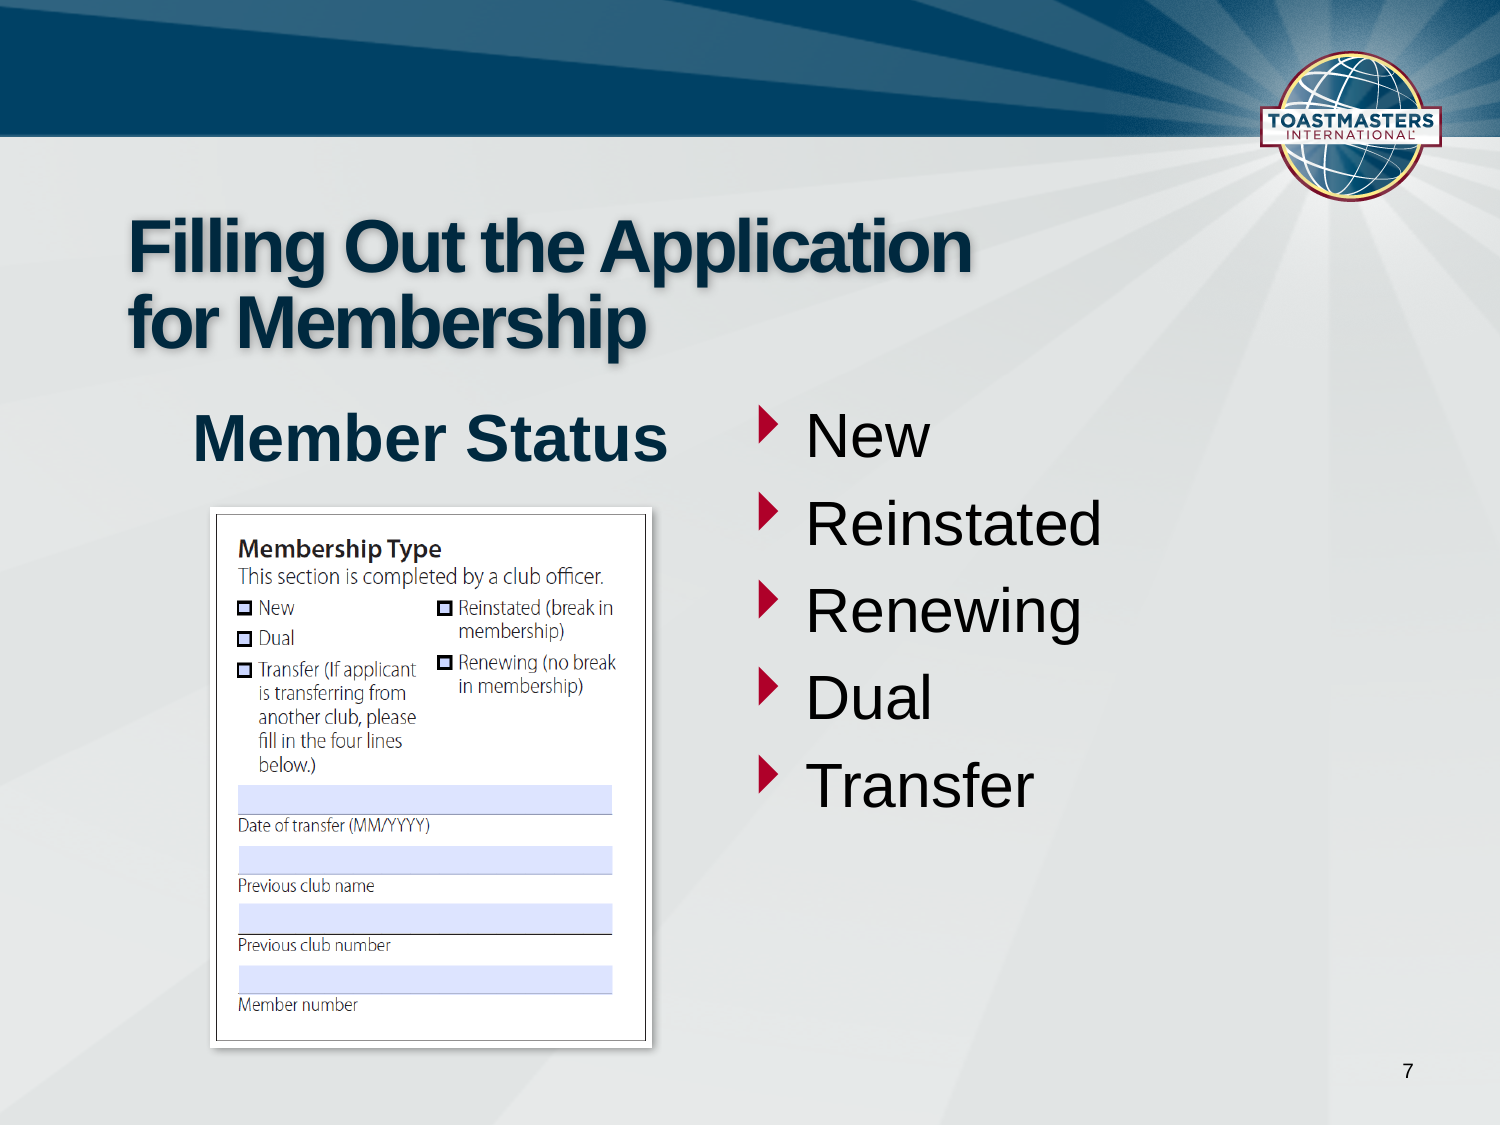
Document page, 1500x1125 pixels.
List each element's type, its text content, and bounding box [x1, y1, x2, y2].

text_box 7 [1387, 1050, 1428, 1090]
title Filling Out the Application for Membership [112, 174, 1388, 401]
list New Reinstated Renewing Dual Transfer [725, 387, 1213, 950]
picture [0, 0, 1500, 1125]
text_box Member Status [177, 387, 685, 483]
